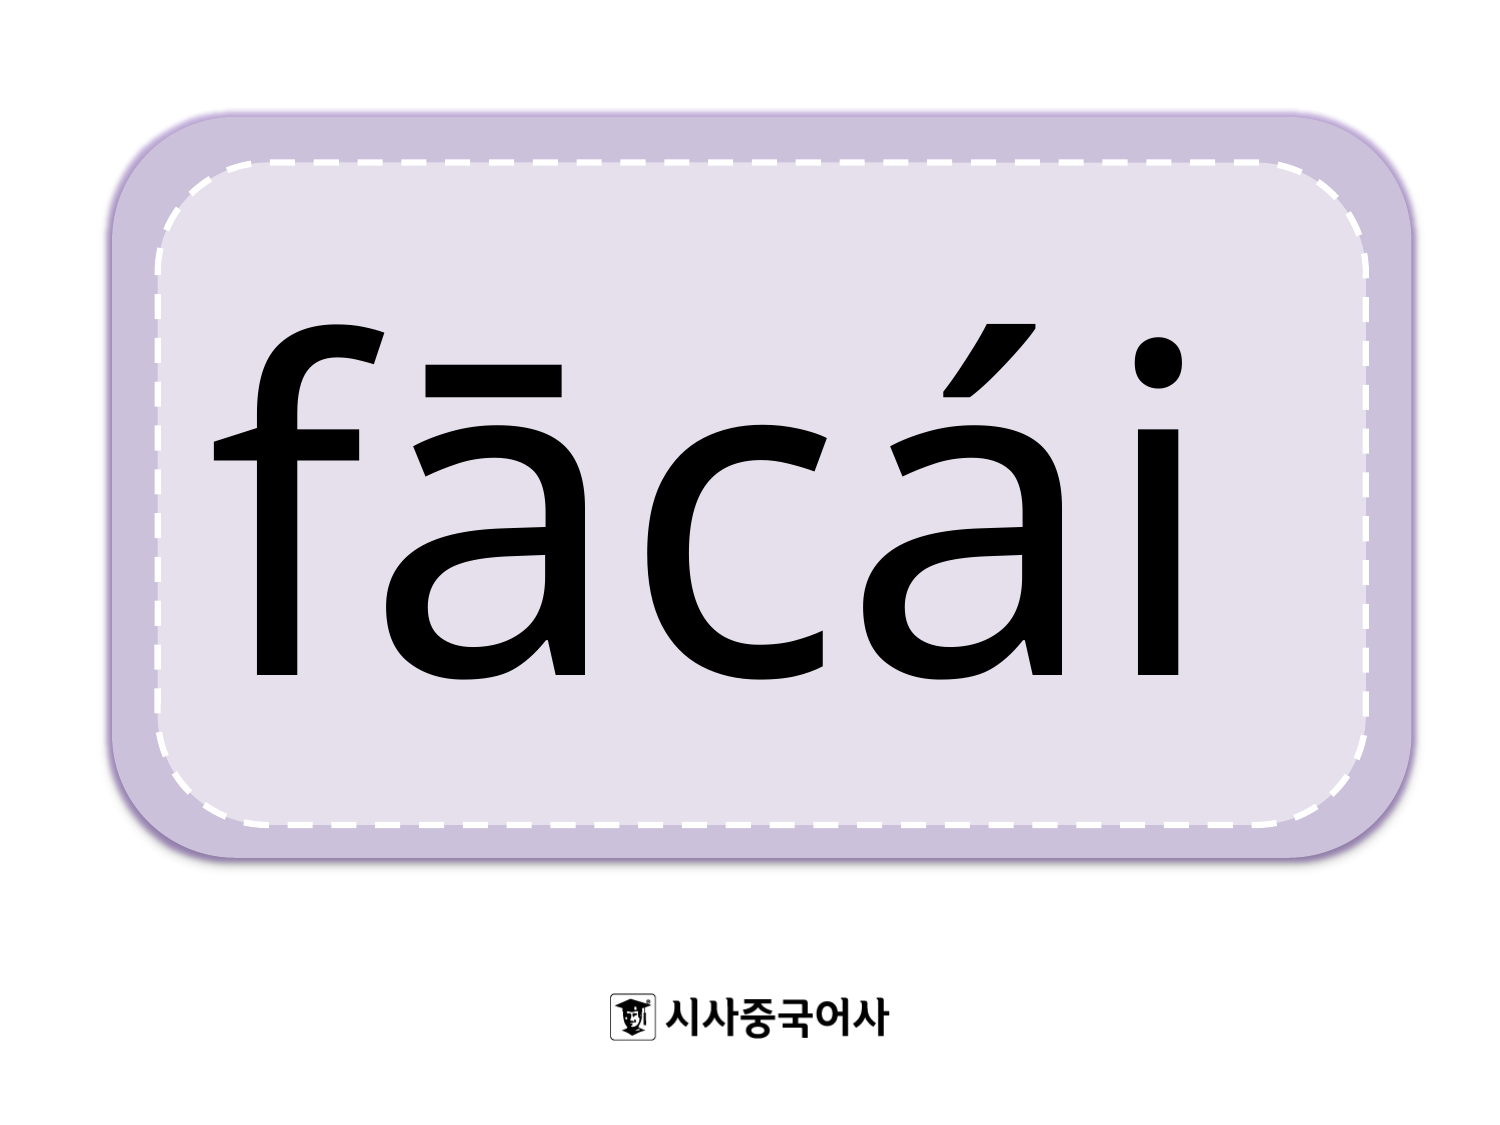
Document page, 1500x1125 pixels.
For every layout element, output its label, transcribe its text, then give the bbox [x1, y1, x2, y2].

picture [602, 987, 898, 1047]
text_box fācái [162, 160, 1371, 824]
